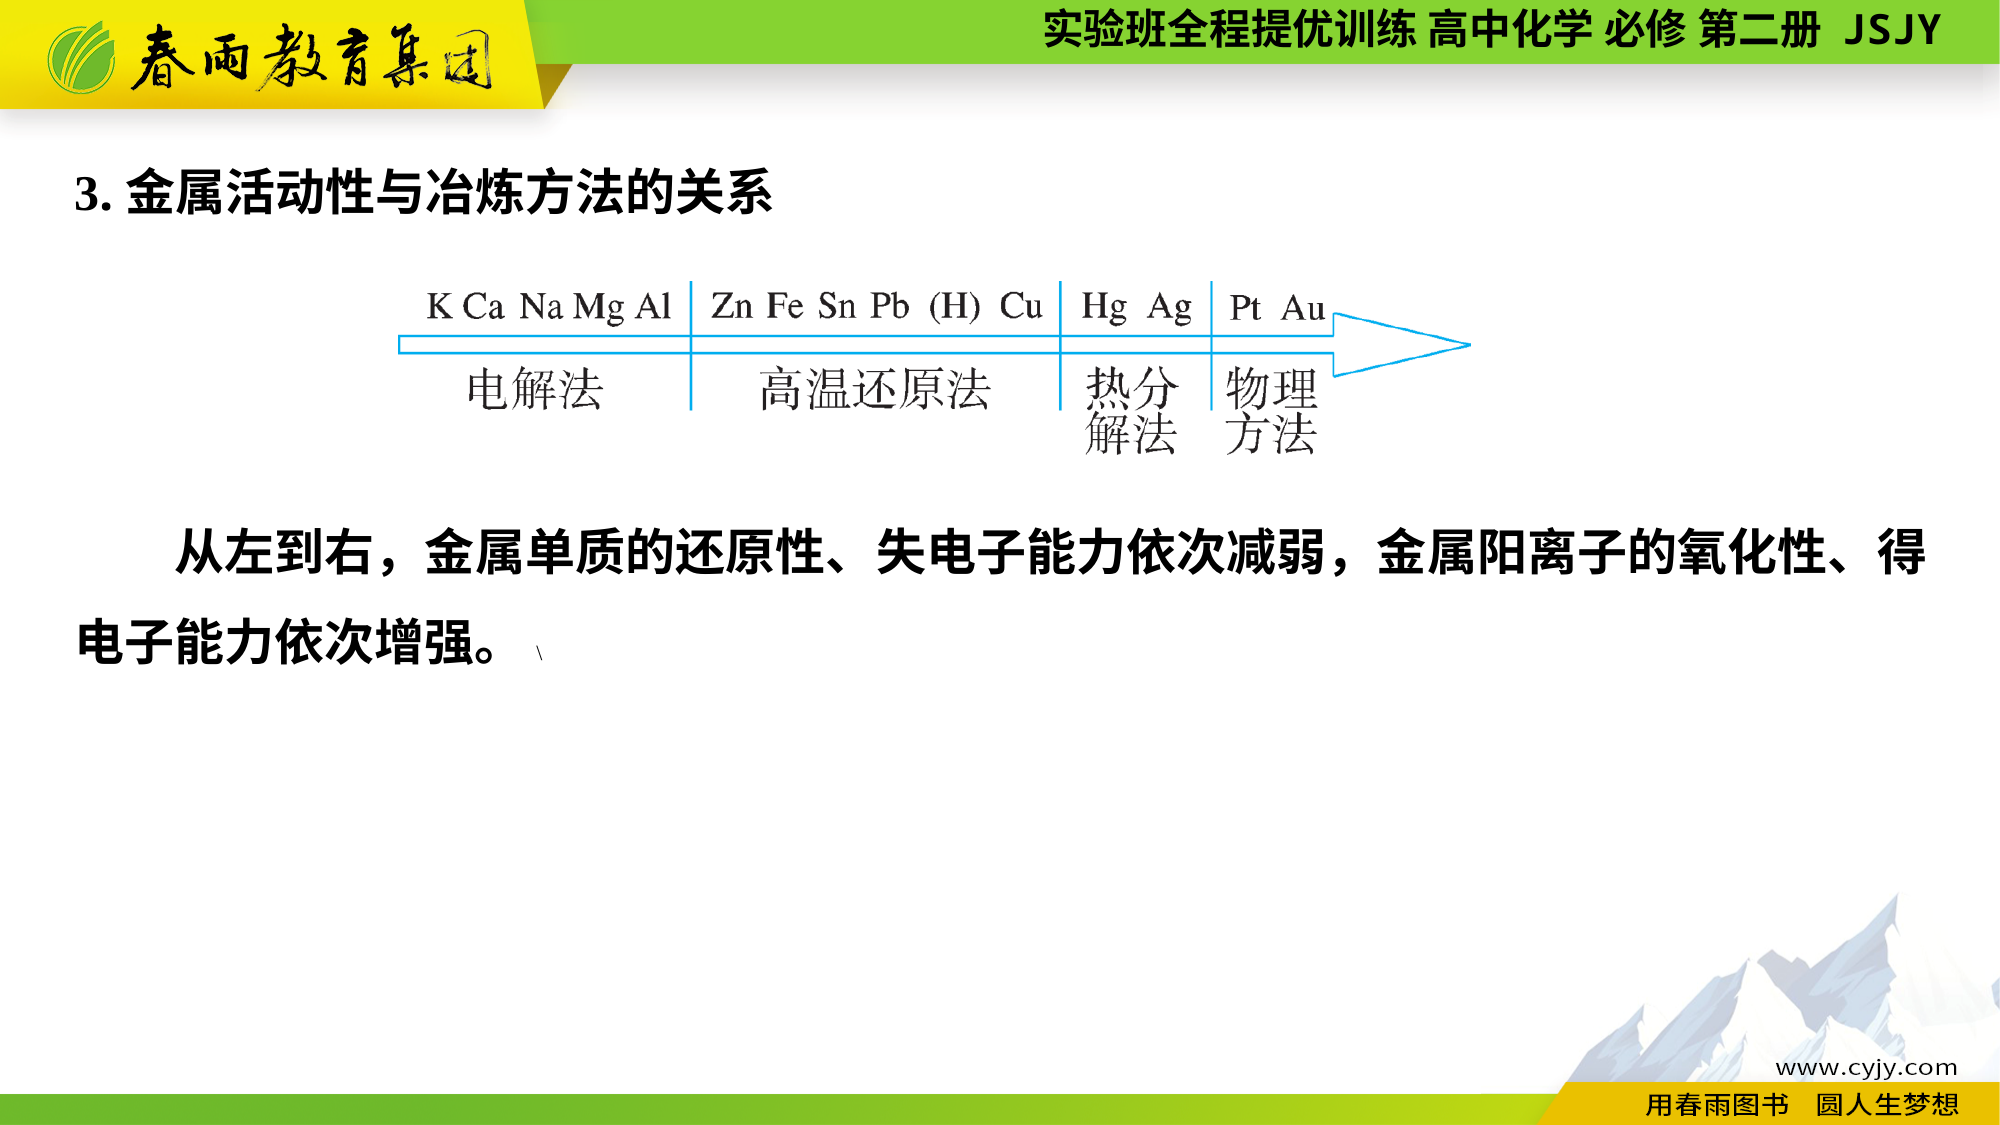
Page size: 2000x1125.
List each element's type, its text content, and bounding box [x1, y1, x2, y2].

picture [0, 0, 2000, 1125]
list 3.金属活动性与冶炼方法的关系 从左到右，金属单质的还原性、失电子能力依次减弱，金属阳离子的氧化性、得电子能力依次增强。\ [59, 122, 1944, 723]
